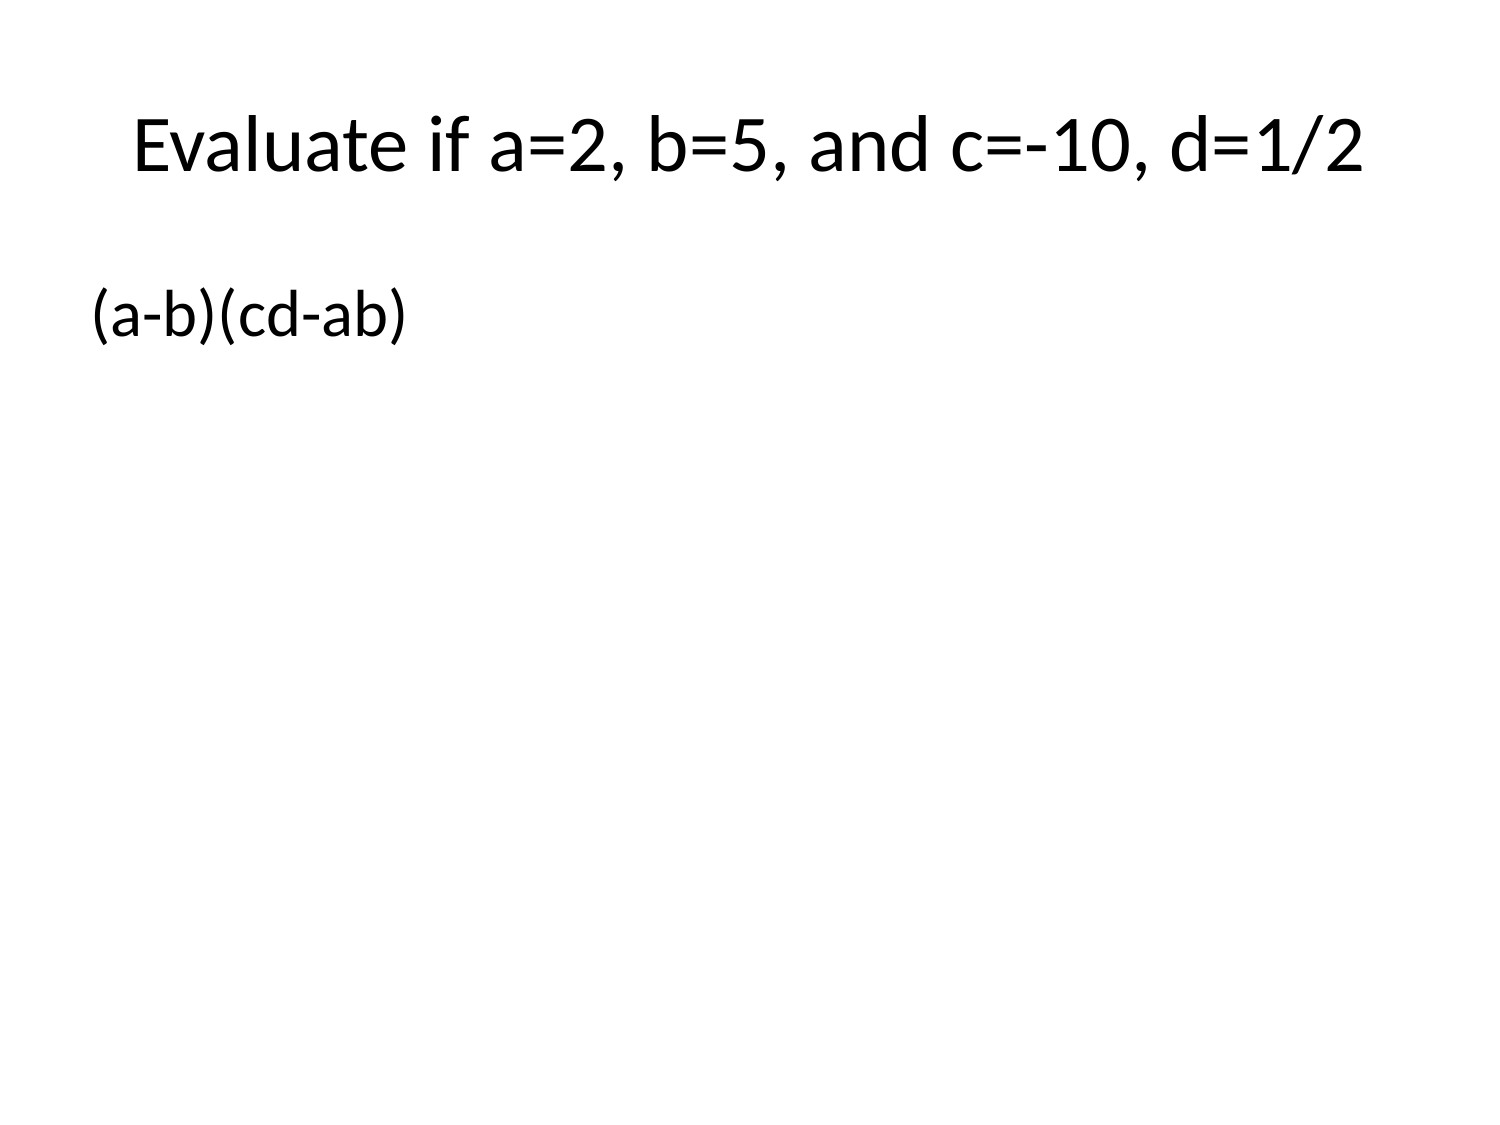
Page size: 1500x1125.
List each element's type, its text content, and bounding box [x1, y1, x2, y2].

title Evaluate if a=2, b=5, and c=-10, d=1/2 [75, 45, 1425, 233]
list (a-b)(cd-ab) [75, 262, 1425, 1005]
